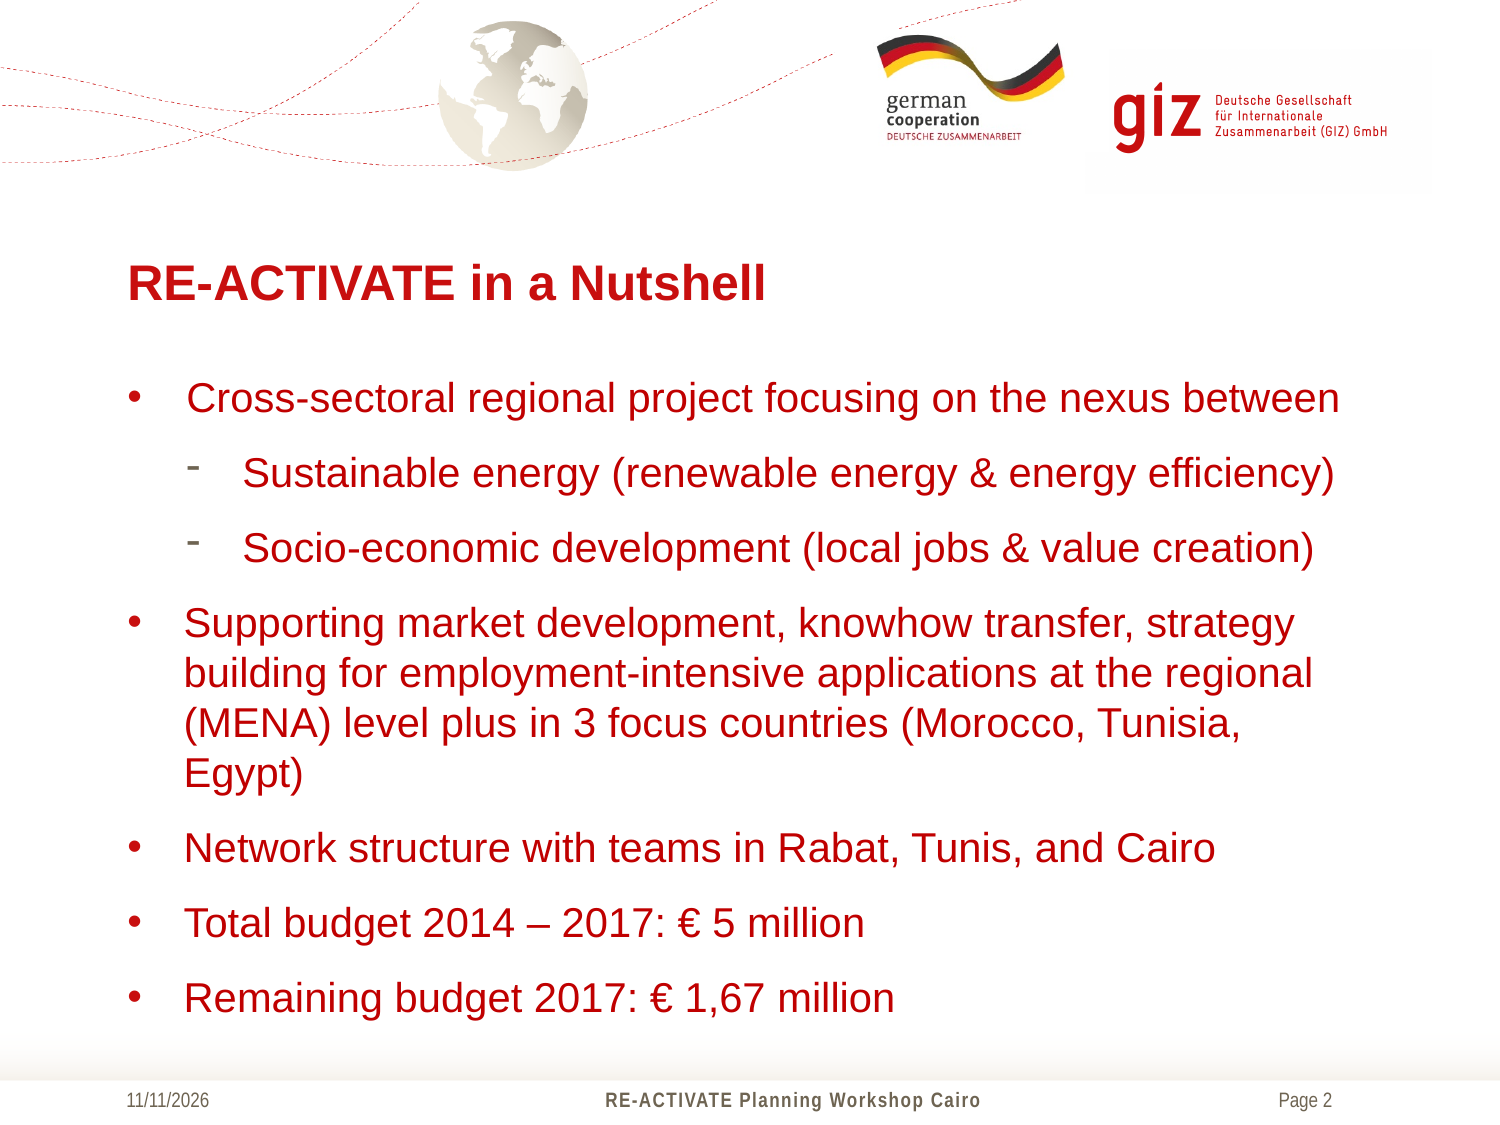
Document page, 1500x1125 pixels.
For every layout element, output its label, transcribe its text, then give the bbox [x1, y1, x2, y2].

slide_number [111, 1079, 325, 1121]
footer RE-ACTIVATE Planning Workshop Cairo [325, 1079, 1265, 1121]
title RE-ACTIVATE in a Nutshell [111, 243, 1389, 345]
picture [0, 0, 1500, 194]
picture [0, 959, 1500, 1081]
list Cross-sectoral regional project focusing on the nexus between Sustainable energy (renewable energy & energy efficiency) Socio-economic development (local jobs & value creation) Supporting market development, knowhow transfer, strategy building for employment-intensive applications at the regional (MENA) level plus in 3 focus countries (Morocco, Tunisia, Egypt) Network structure with teams in Rabat, Tunis, and Cairo Total budget 2014 – 2017: € 5 million Remaining budget 2017: € 1,67 million [111, 362, 1389, 990]
